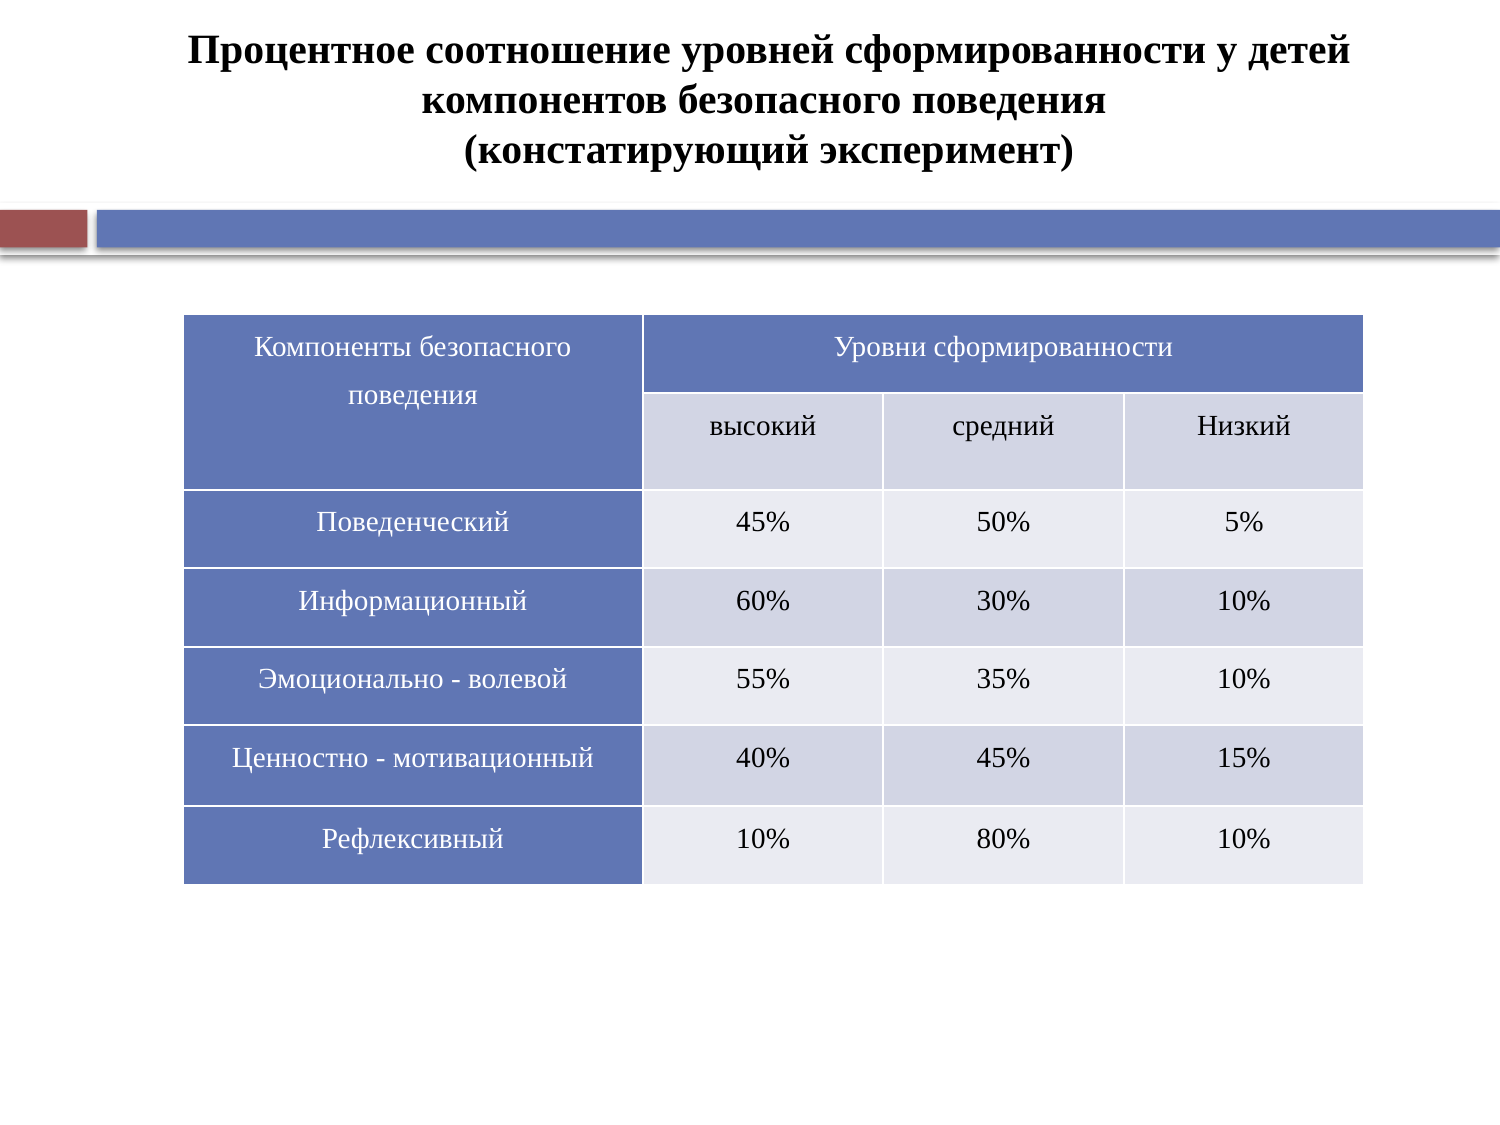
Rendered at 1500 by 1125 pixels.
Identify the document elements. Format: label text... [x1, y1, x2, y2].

table_cell 10% [1125, 648, 1363, 724]
table_header Компоненты безопасного поведения [184, 315, 642, 489]
table_cell 80% [884, 807, 1123, 884]
table_header Уровни сформированности [644, 315, 1363, 392]
table_cell 40% [644, 726, 882, 805]
table_cell Ценностно - мотивационный [184, 726, 642, 805]
table_cell 45% [884, 726, 1123, 805]
table_cell 50% [884, 491, 1123, 567]
table_cell 60% [644, 569, 882, 646]
table_cell высокий [644, 394, 882, 489]
title Процентное соотношение уровней сформированности у детей компонентов безопасного поведения (констатирующий эксперимент) [100, 37, 1438, 291]
table_cell 10% [1125, 807, 1363, 884]
table_cell 30% [884, 569, 1123, 646]
table_cell Рефлексивный [184, 807, 642, 884]
table_cell 5% [1125, 491, 1363, 567]
table_cell Низкий [1125, 394, 1363, 489]
table_cell 45% [644, 491, 882, 567]
table_cell Информационный [184, 569, 642, 646]
table_cell Эмоционально - волевой [184, 648, 642, 724]
table_cell 35% [884, 648, 1123, 724]
table_cell средний [884, 394, 1123, 489]
table_cell Поведенческий [184, 491, 642, 567]
table_cell 55% [644, 648, 882, 724]
table_cell 15% [1125, 726, 1363, 805]
table_cell 10% [644, 807, 882, 884]
table_cell 10% [1125, 569, 1363, 646]
